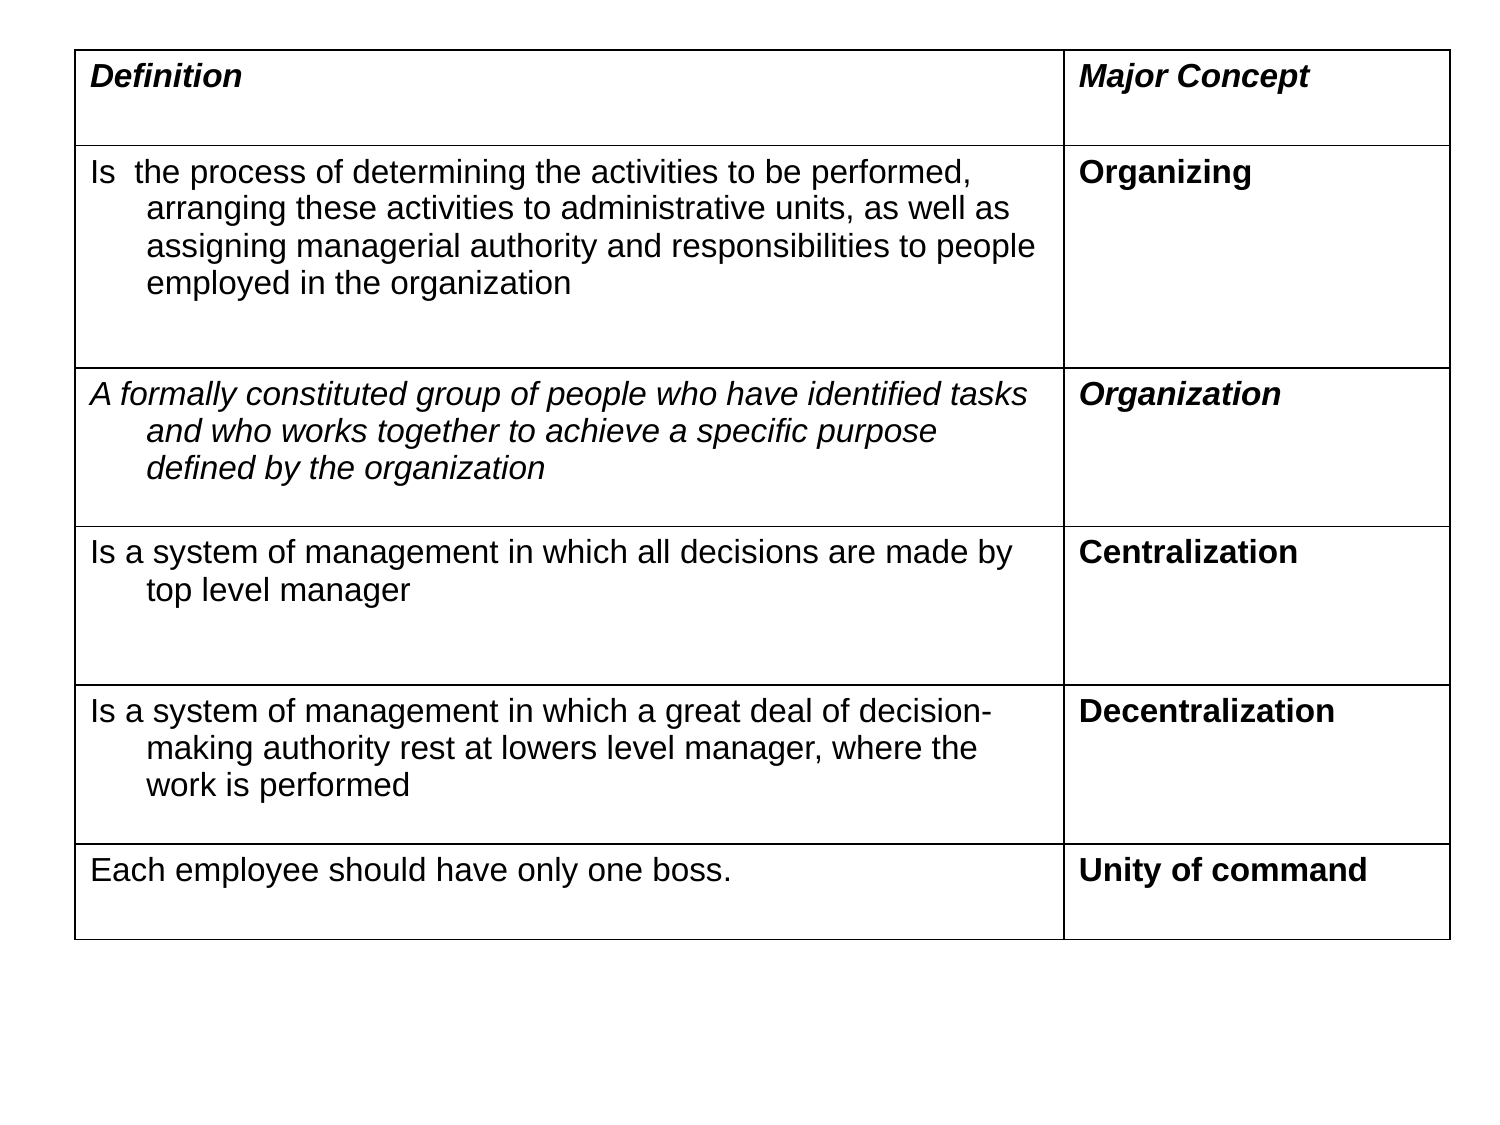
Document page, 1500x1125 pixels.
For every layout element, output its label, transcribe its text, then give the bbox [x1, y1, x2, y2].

table_cell Is a system of management in which a great deal of decision- making authority rest at lowers level manager, where the work is performed [76, 686, 1063, 843]
table_cell Organization [1065, 369, 1449, 526]
table_cell Each employee should have only one boss. [76, 845, 1063, 939]
table_cell A formally constituted group of people who have identified tasks and who works together to achieve a specific purpose defined by the organization [76, 369, 1063, 526]
table_header Major Concept [1065, 51, 1449, 145]
table_cell Is the process of determining the activities to be performed, arranging these activities to administrative units, as well as assigning managerial authority and responsibilities to people employed in the organization [76, 146, 1063, 367]
table_cell Decentralization [1065, 686, 1449, 843]
table_cell Centralization [1065, 527, 1449, 684]
table_cell Organizing [1065, 146, 1449, 367]
table_cell Is a system of management in which all decisions are made by top level manager [76, 527, 1063, 684]
table_header Definition [76, 51, 1063, 145]
table_cell Unity of command [1065, 845, 1449, 939]
